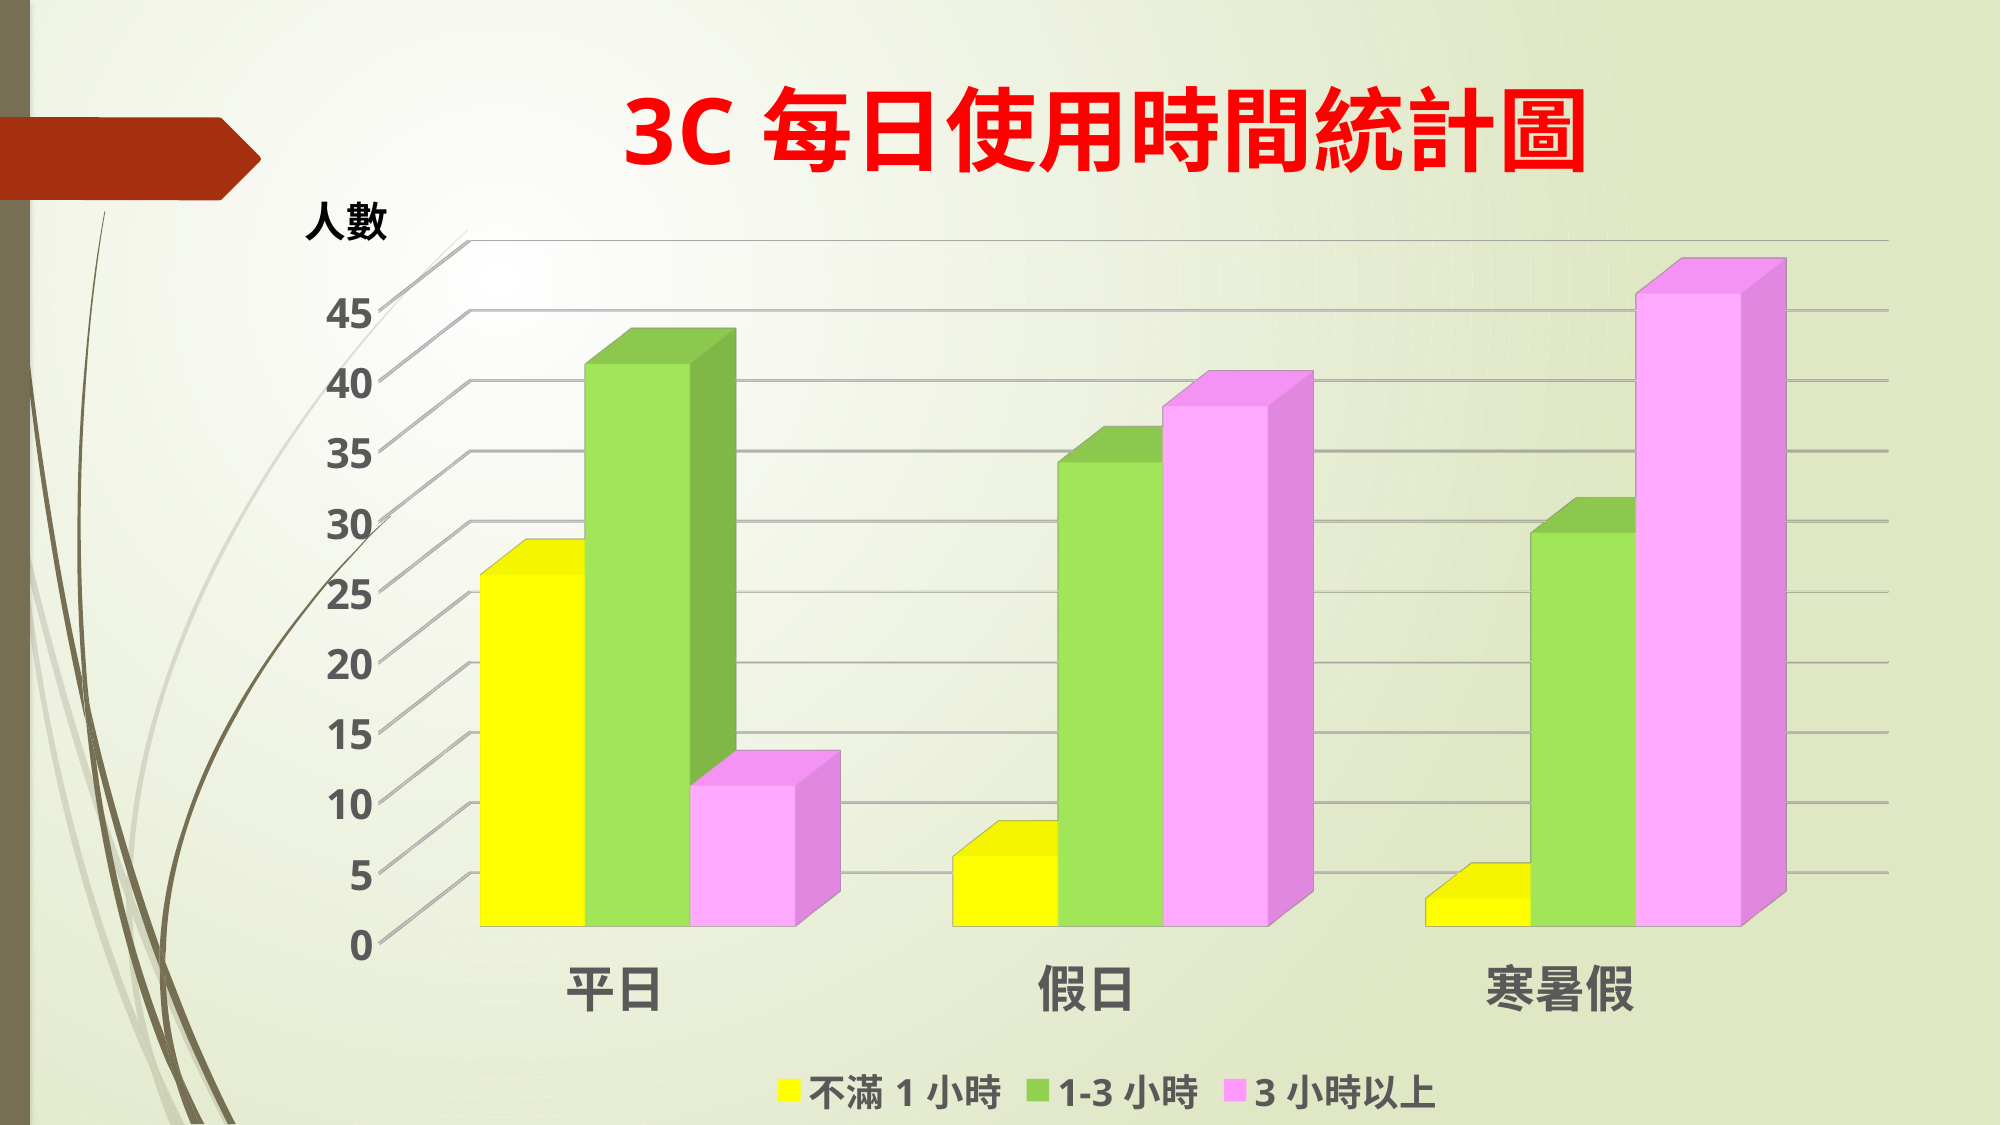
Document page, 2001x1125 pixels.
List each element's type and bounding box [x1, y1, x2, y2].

chart [264, 0, 1951, 1125]
